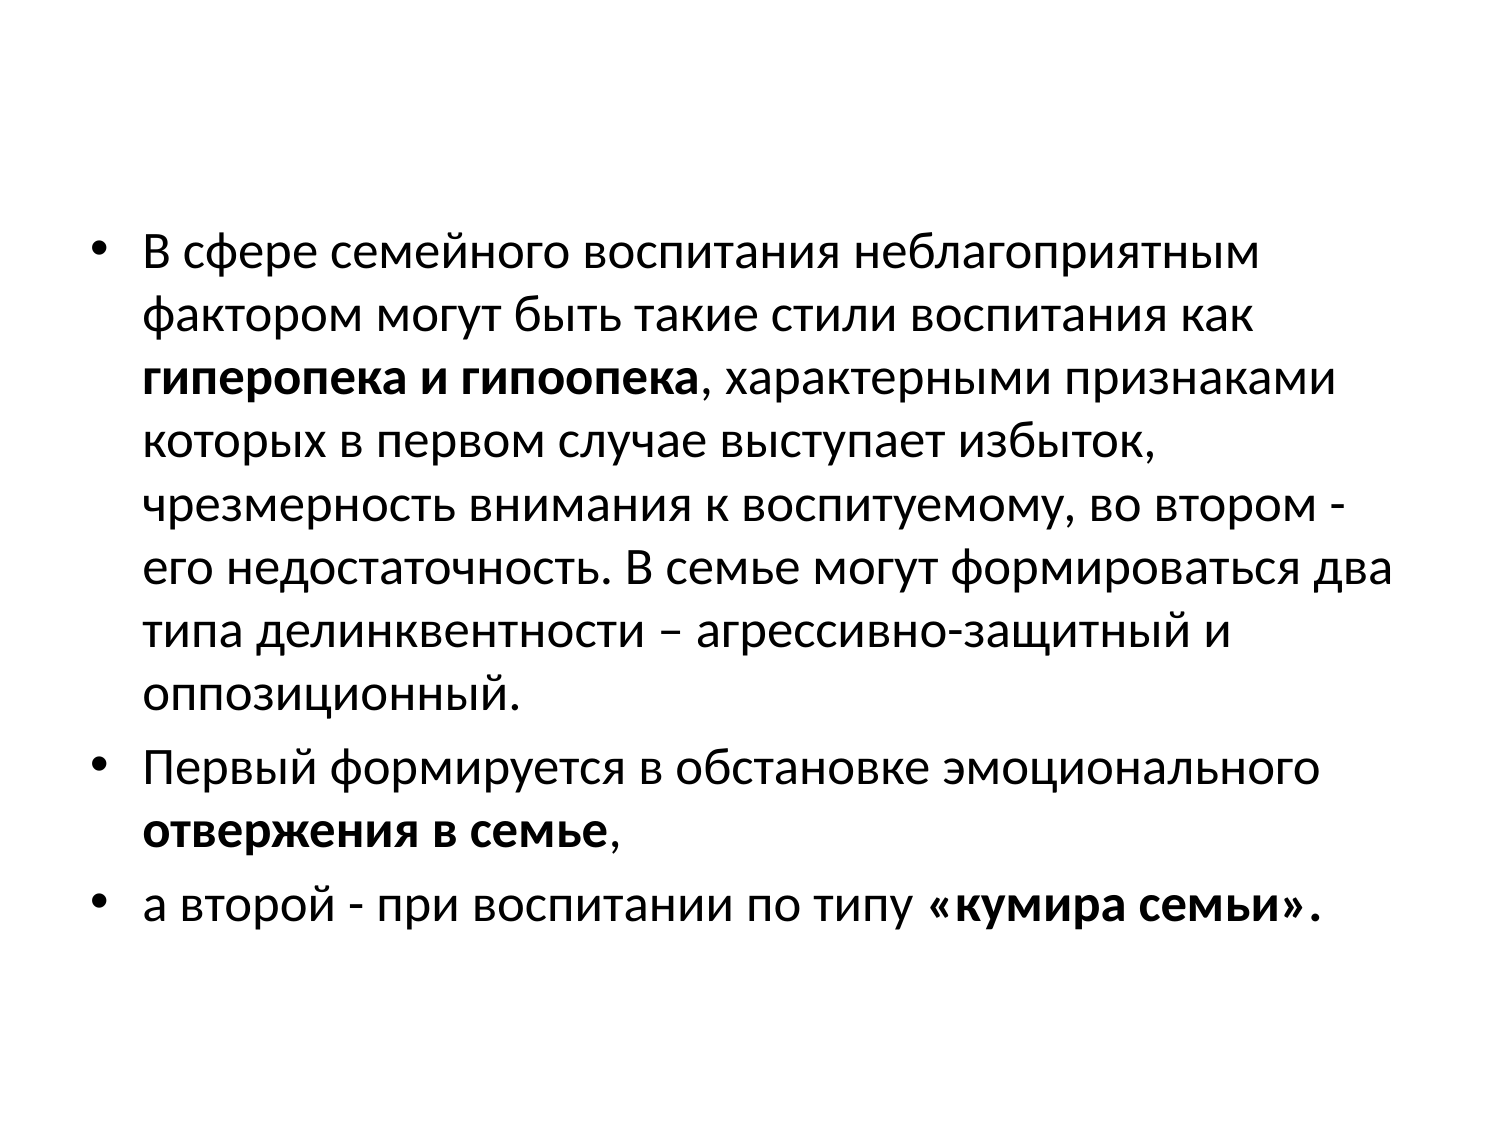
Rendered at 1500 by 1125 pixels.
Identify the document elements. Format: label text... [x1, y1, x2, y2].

list В сфере семейного воспитания неблагоприятным фактором могут быть такие стили воспитания как гиперопека и гипоопека, характерными признаками которых в первом случае выступает избыток, чрезмерность внимания к воспитуемому, во втором - его недостаточность. В семье могут формироваться два типа делинквентности – агрессивно-защитный и оппозиционный. Первый формируется в обстановке эмоционального отвержения в семье, а второй - при воспитании по типу «кумира семьи». [75, 208, 1425, 941]
